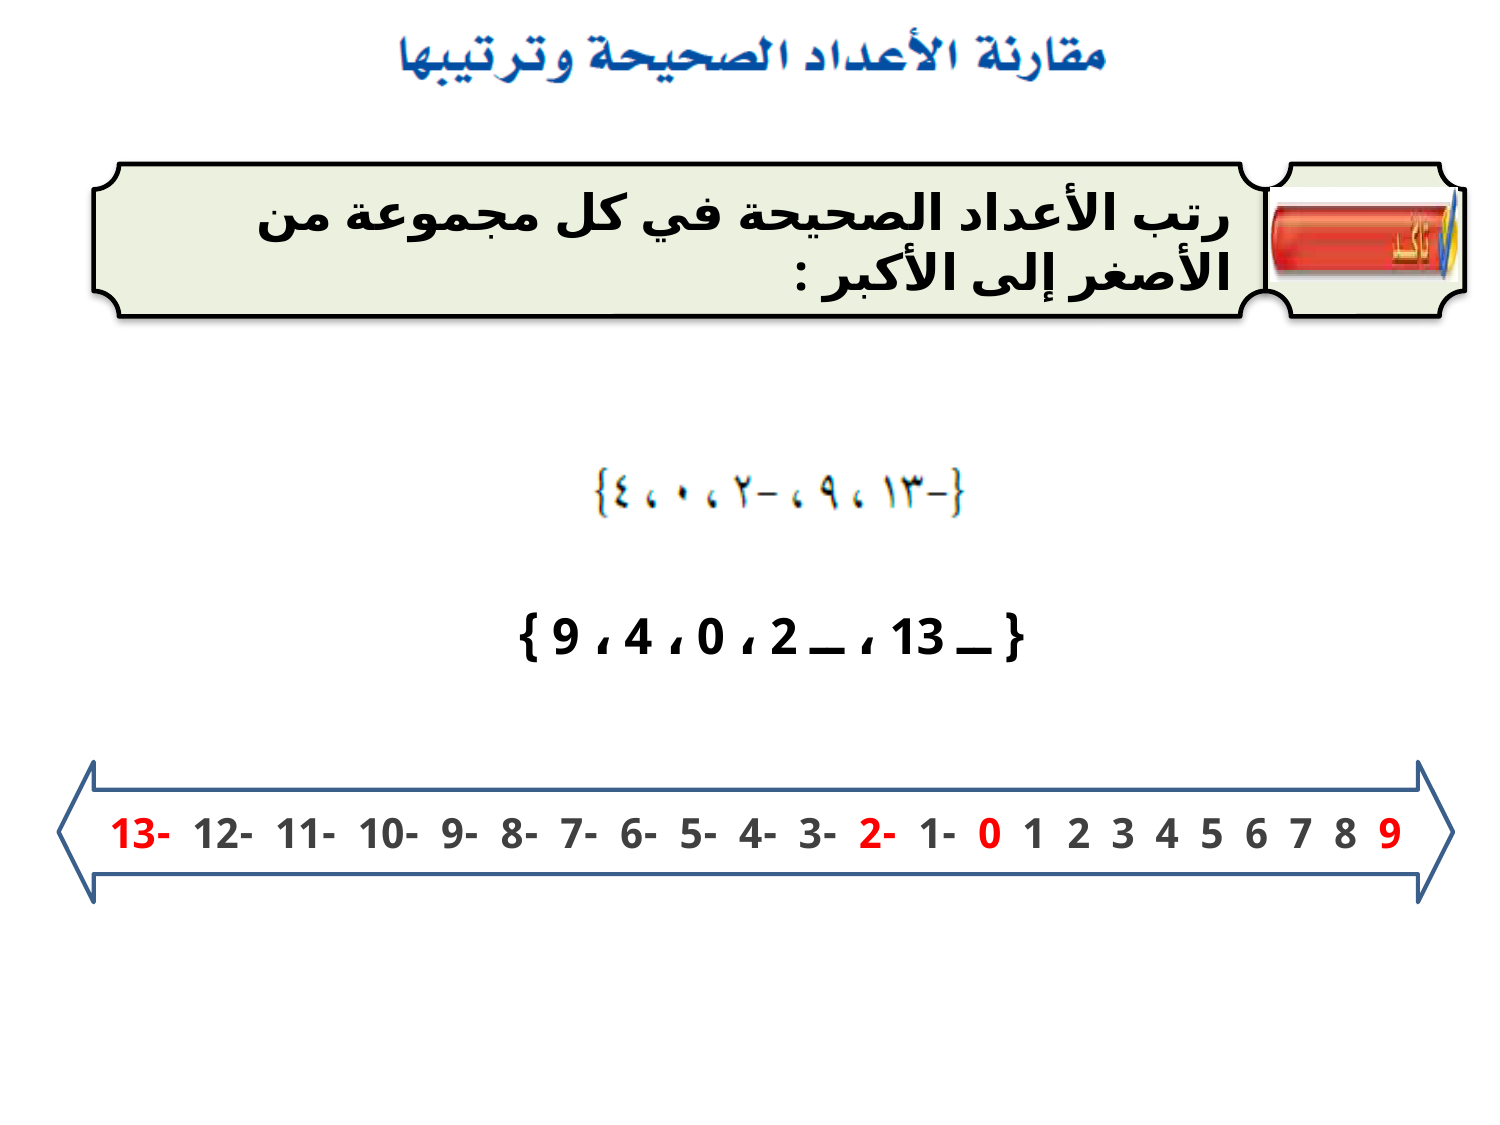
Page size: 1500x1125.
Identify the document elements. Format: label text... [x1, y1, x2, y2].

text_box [93, 163, 1466, 317]
picture [587, 456, 973, 526]
text_box { ــ 13 ، ــ 2 ، 0 ، 4 ، 9 } [496, 597, 1048, 673]
text_box 9 8 7 6 5 4 3 2 1 0 -1 -2 -3 -4 -5 -6 -7 -8 -9 -10 -11 -12 -13 [56, 759, 1455, 905]
picture [394, 23, 1106, 88]
